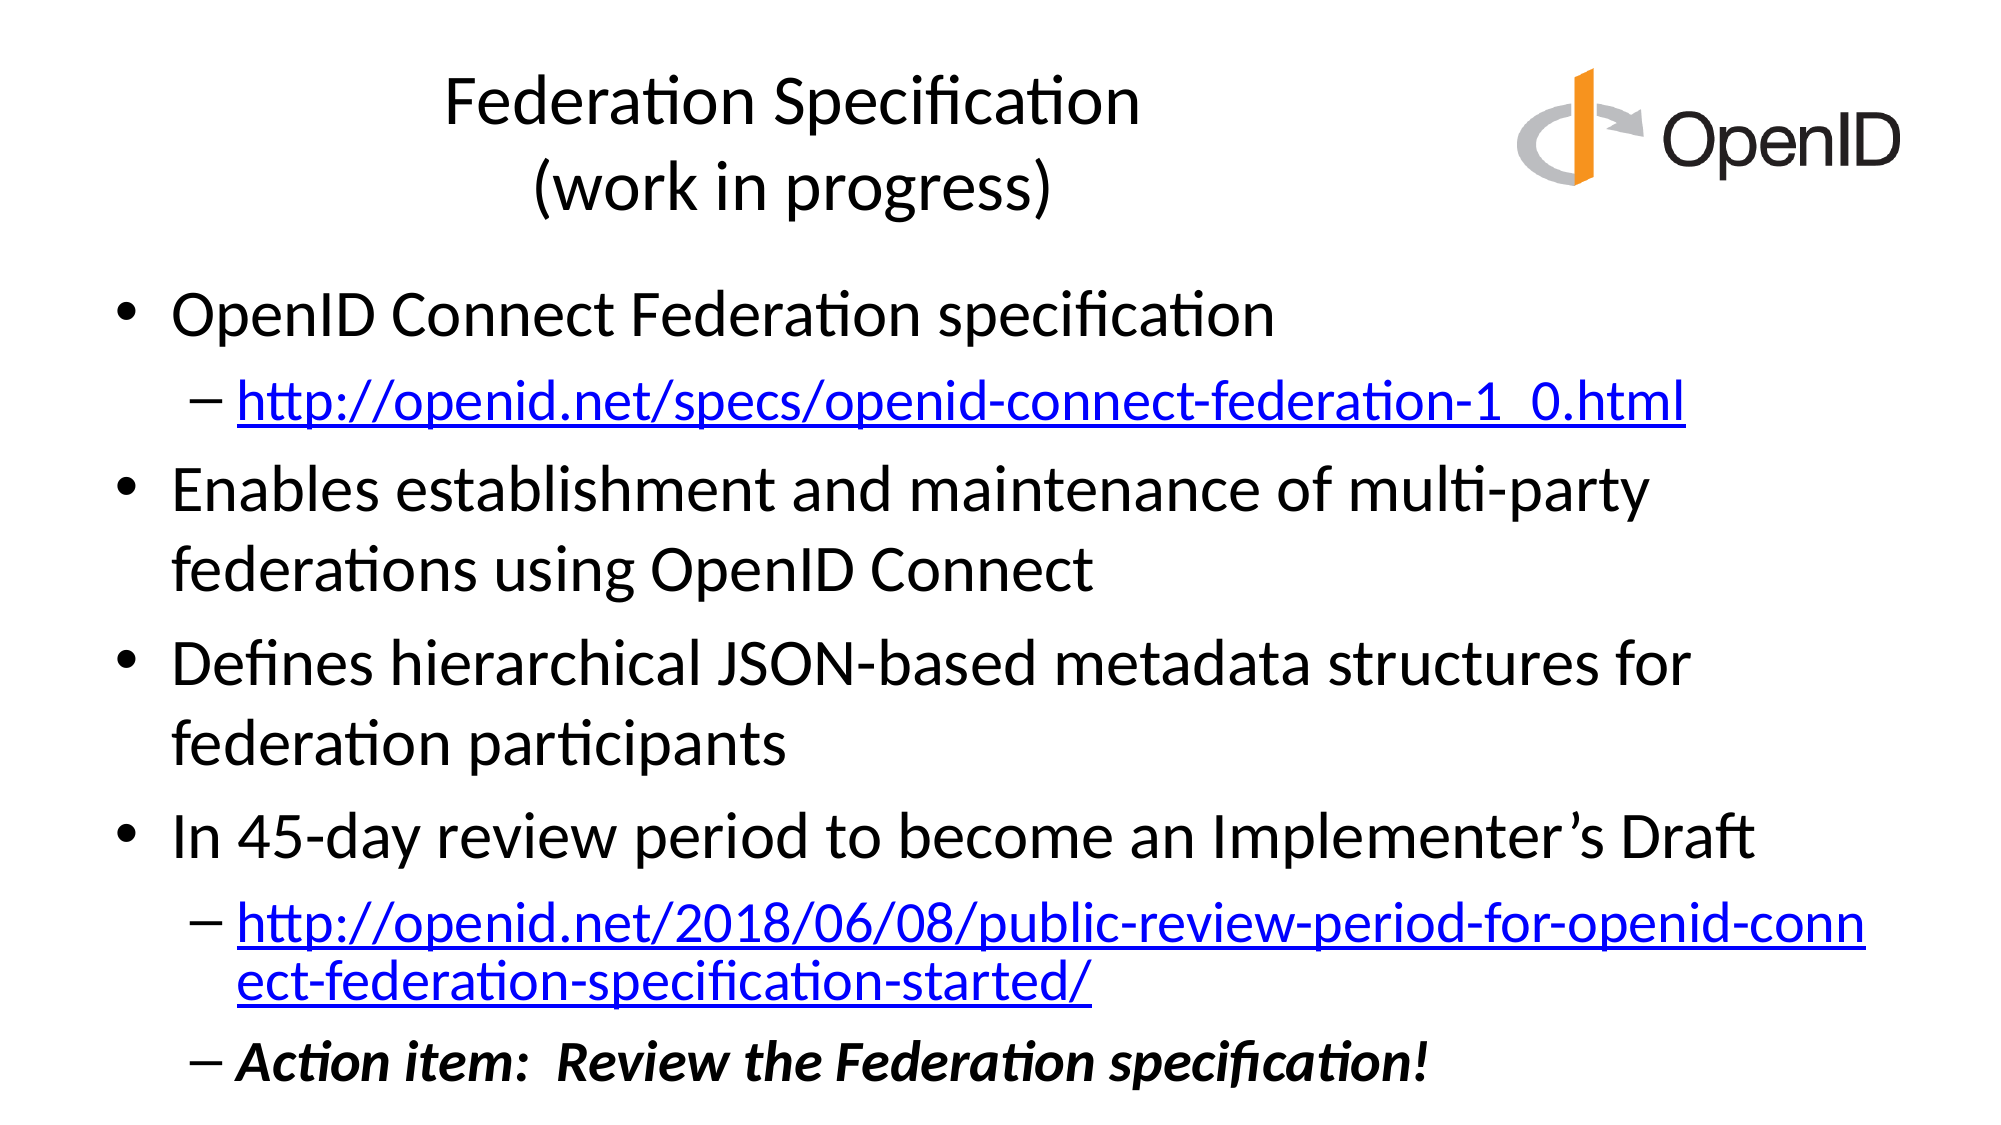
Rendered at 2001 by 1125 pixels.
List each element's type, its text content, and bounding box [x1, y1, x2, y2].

title Federation Specification (work in progress) [99, 45, 1487, 233]
list OpenID Connect Federation specification http://openid.net/specs/openid-connect-federation-1_0.html Enables establishment and maintenance of multi-party federations using OpenID Connect Defines hierarchical JSON-based metadata structures for federation participants In 45-day review period to become an Implementer’s Draft http://openid.net/2018/06/08/public-review-period-for-openid-connect-federation-specification-started/ Action item: Review the Federation specification! [99, 262, 1900, 1089]
picture [1486, 44, 1936, 224]
